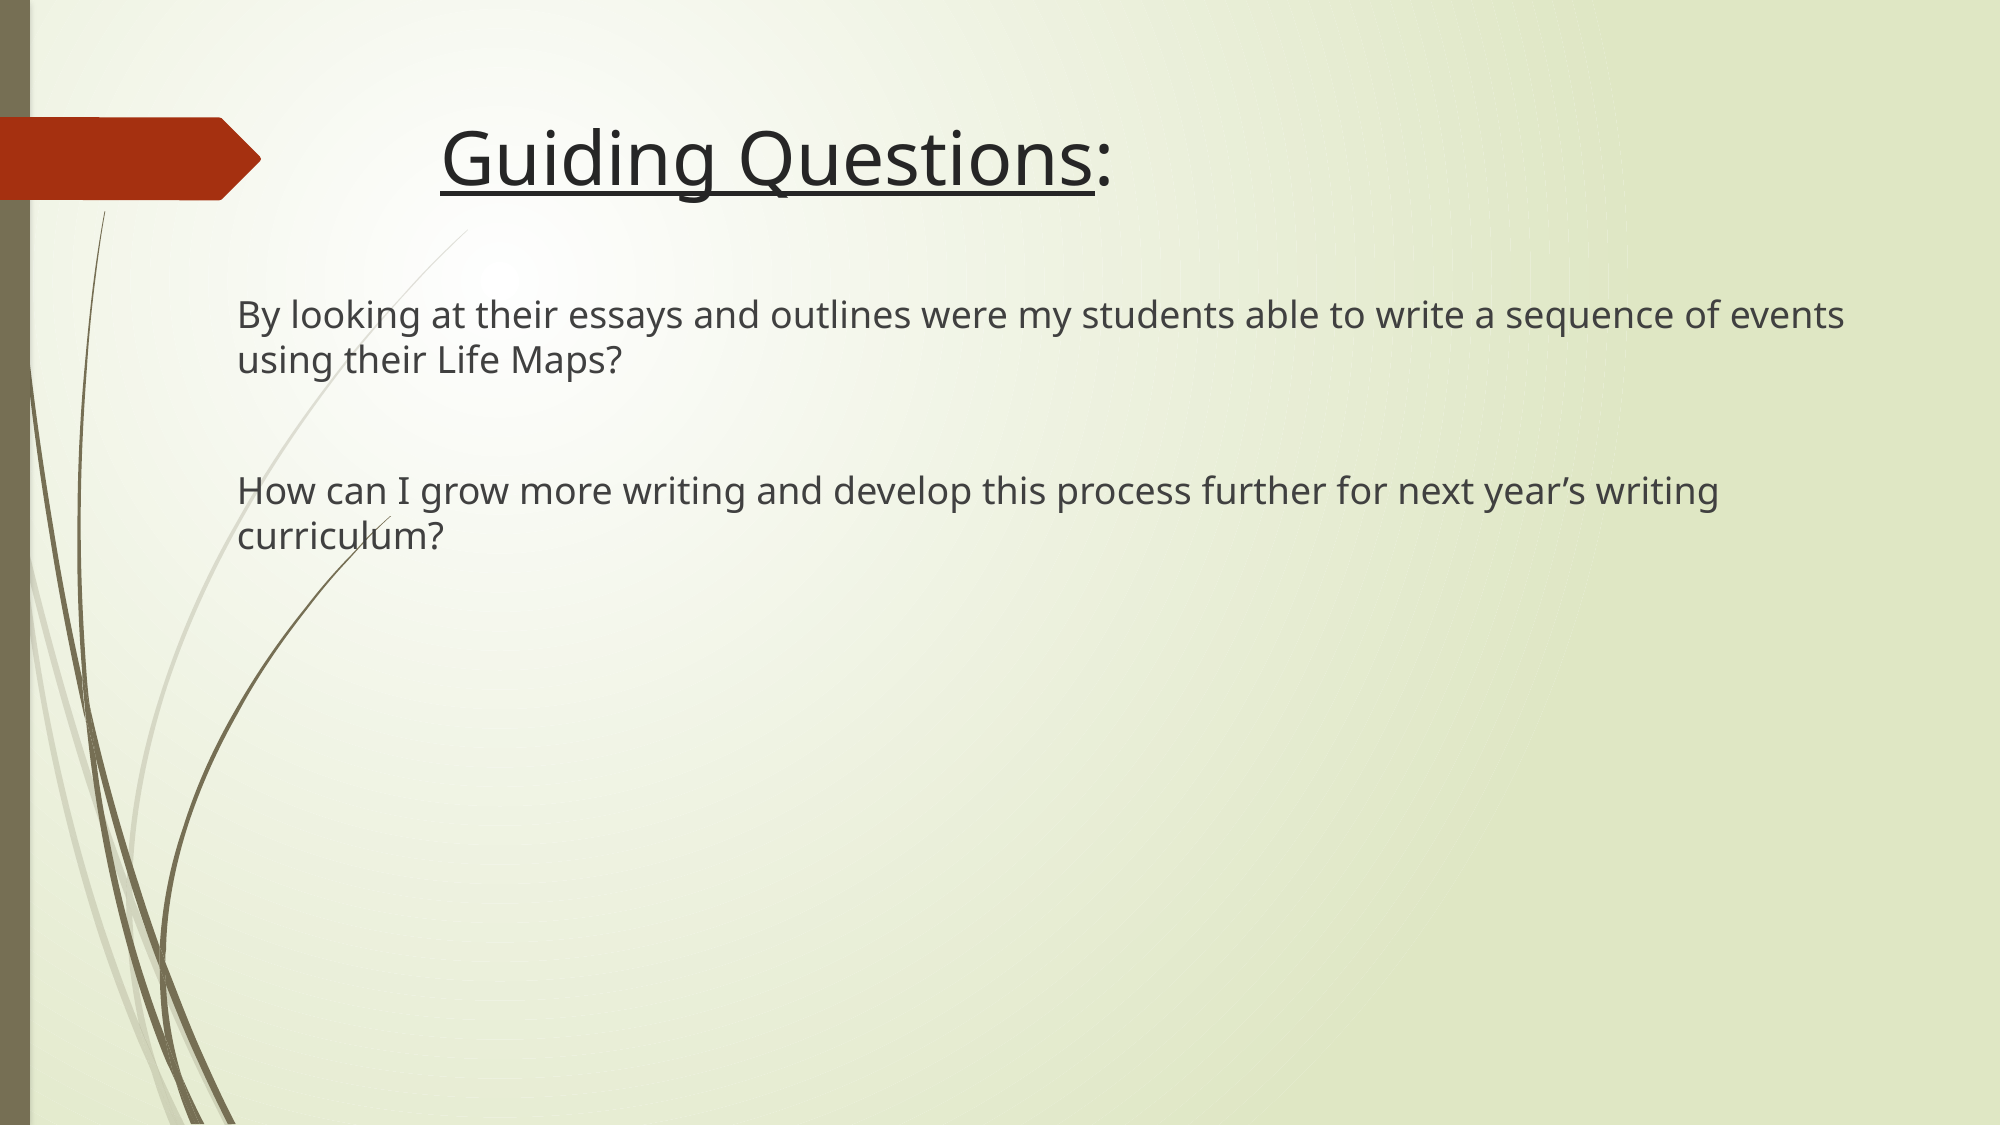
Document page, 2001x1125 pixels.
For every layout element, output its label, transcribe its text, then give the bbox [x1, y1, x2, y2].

title Guiding Questions: [425, 102, 1888, 283]
list By looking at their essays and outlines were my students able to write a sequence of events using their Life Maps? How can I grow more writing and develop this process further for next year’s writing curriculum? [221, 283, 1888, 970]
